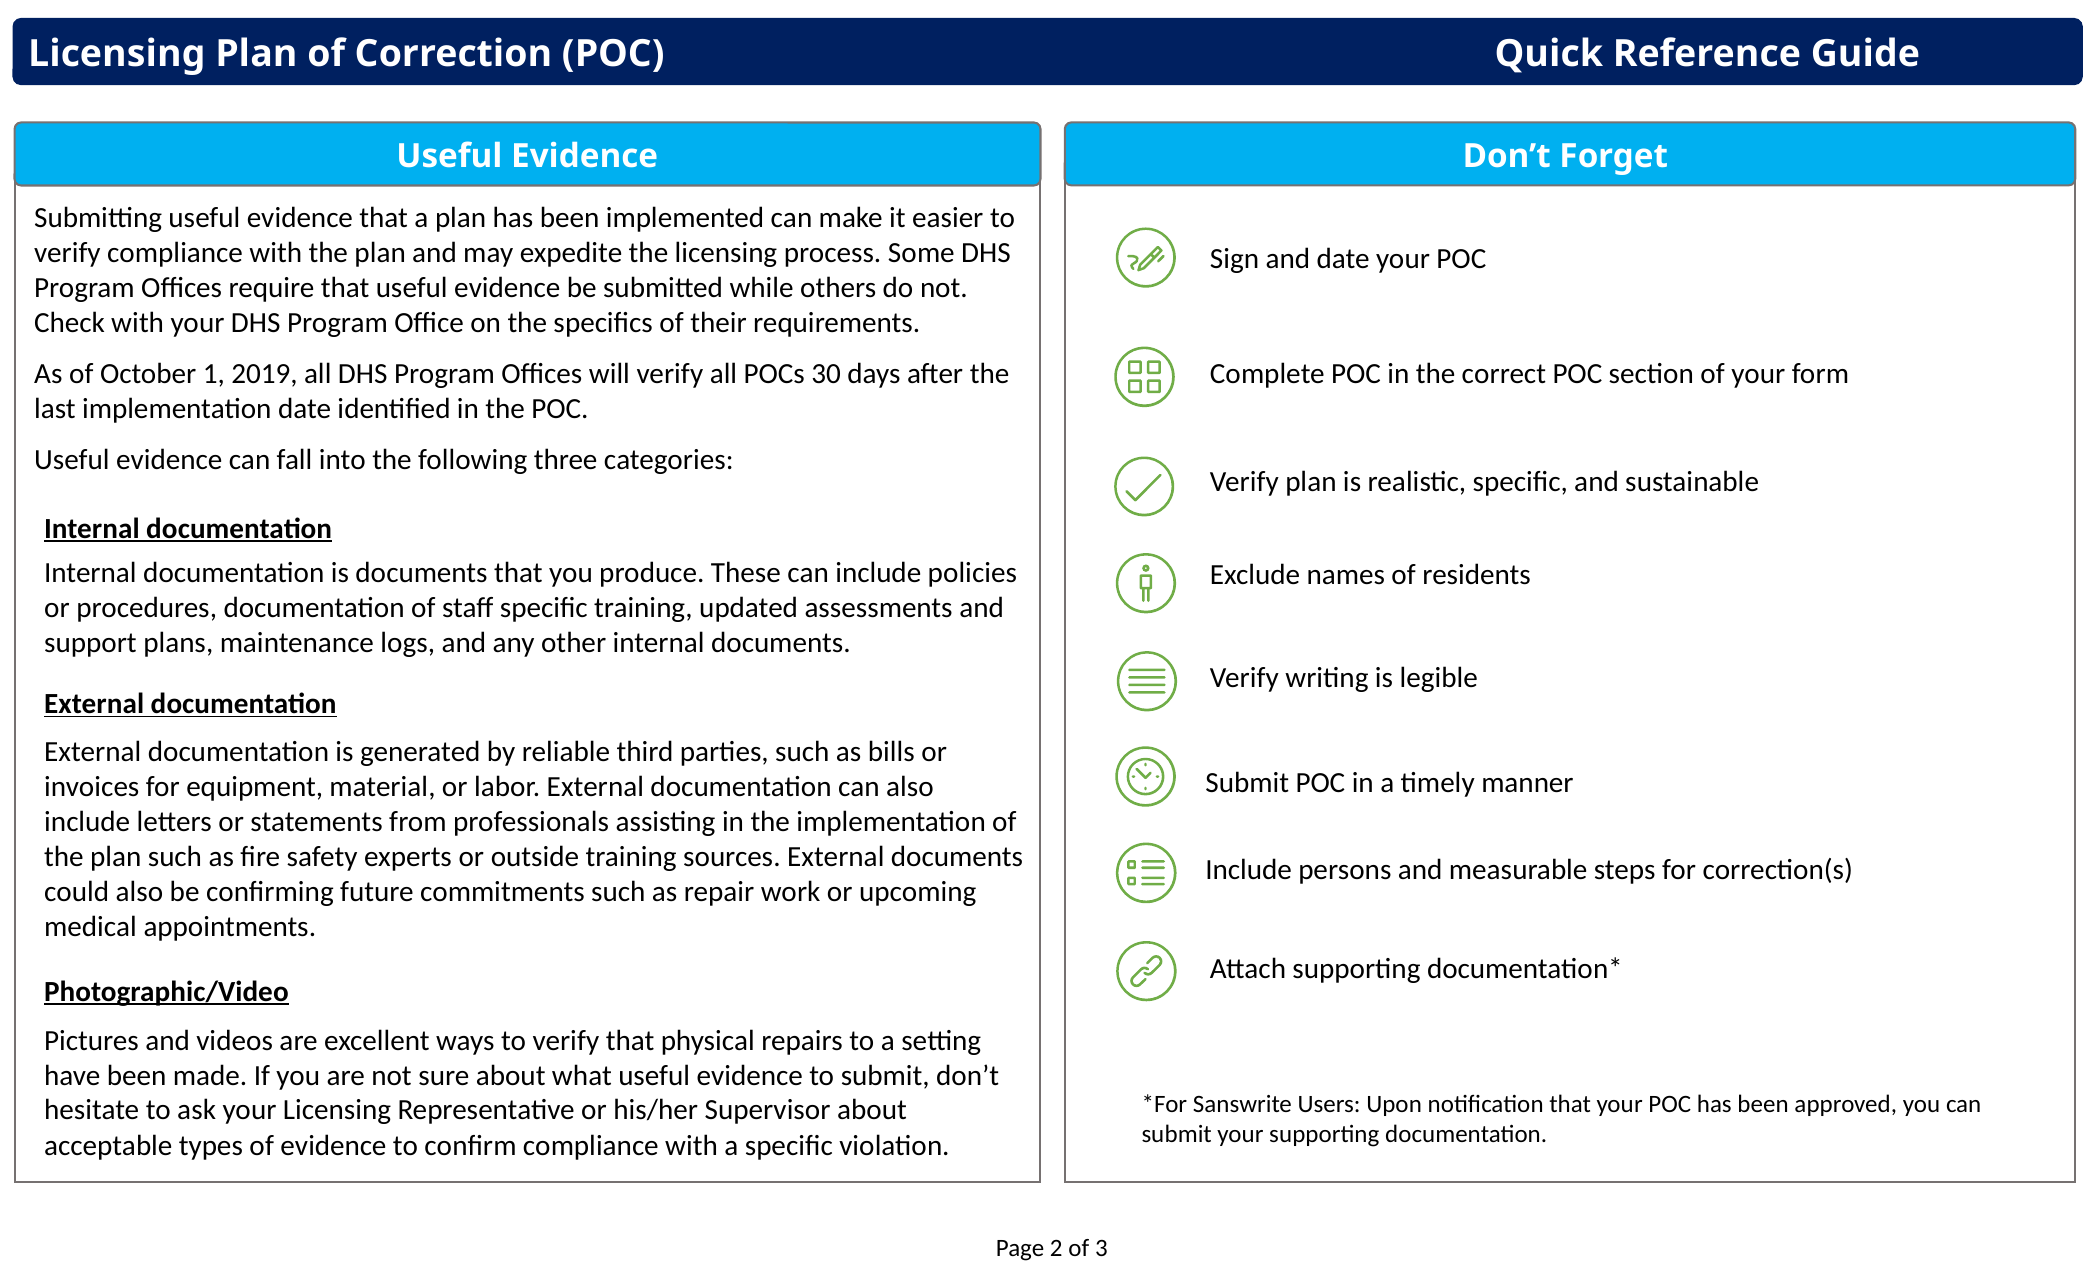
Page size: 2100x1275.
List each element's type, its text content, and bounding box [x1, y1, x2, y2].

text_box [1115, 553, 1177, 614]
text_box Submitting useful evidence that a plan has been implemented can make it easier to verify compliance with the plan and may expedite the licensing process. Some DHS Program Offices require that useful evidence be submitted while others do not. Check with your DHS Program Office on the specifics of their requirements. [19, 190, 1041, 346]
text_box [14, 181, 1041, 1183]
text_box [1116, 941, 1177, 1002]
text_box External documentation is generated by reliable third parties, such as bills or invoices for equipment, material, or labor. External documentation can also include letters or statements from professionals assisting in the implementation of the plan such as fire safety experts or outside training sources. External documents could also be confirming future commitments such as repair work or upcoming medical appointments. [29, 725, 1041, 950]
text_box Useful Evidence [14, 122, 1041, 186]
text_box Pictures and videos are excellent ways to verify that physical repairs to a setting have been made. If you are not sure about what useful evidence to submit, don’t hesitate to ask your Licensing Representative or his/her Supervisor about acceptable types of evidence to confirm compliance with a specific violation. [29, 1013, 1046, 1169]
text_box Internal documentation is documents that you produce. These can include policies or procedures, documentation of staff specific training, updated assessments and support plans, maintenance logs, and any other internal documents. [29, 545, 1046, 666]
text_box Include persons and measurable steps for correction(s) [1190, 843, 2006, 894]
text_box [1114, 456, 1175, 517]
text_box Verify writing is legible [1195, 650, 1955, 701]
text_box Page 2 of 3 [21, 1223, 2083, 1269]
text_box Complete POC in the correct POC section of your form [1195, 346, 2011, 397]
text_box *For Sanswrite Users: Upon notification that your POC has been approved, you can submit your supporting documentation. [1126, 1080, 2037, 1155]
text_box Verify plan is realistic, specific, and sustainable [1195, 455, 1906, 505]
text_box As of October 1, 2019, all DHS Program Offices will verify all POCs 30 days after the last implementation date identified in the POC. [19, 347, 1036, 432]
text_box Submit POC in a timely manner [1190, 756, 1978, 807]
text_box Internal documentation [29, 501, 402, 545]
text_box External documentation [29, 677, 443, 725]
text_box Photographic/Video [29, 964, 443, 1013]
text_box [1116, 651, 1178, 712]
text_box Attach supporting documentation* [1195, 942, 1879, 992]
text_box Don’t Forget [1064, 122, 2076, 186]
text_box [1115, 842, 1177, 904]
text_box Licensing Plan of Correction (POC) Quick Reference Guide [14, 20, 2081, 84]
text_box Useful evidence can fall into the following three categories: [19, 432, 808, 483]
text_box Exclude names of residents [1195, 547, 1955, 598]
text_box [1115, 746, 1176, 807]
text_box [1114, 346, 1175, 408]
text_box Sign and date your POC [1195, 231, 1964, 282]
text_box [1064, 180, 2076, 1183]
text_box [1115, 227, 1176, 288]
